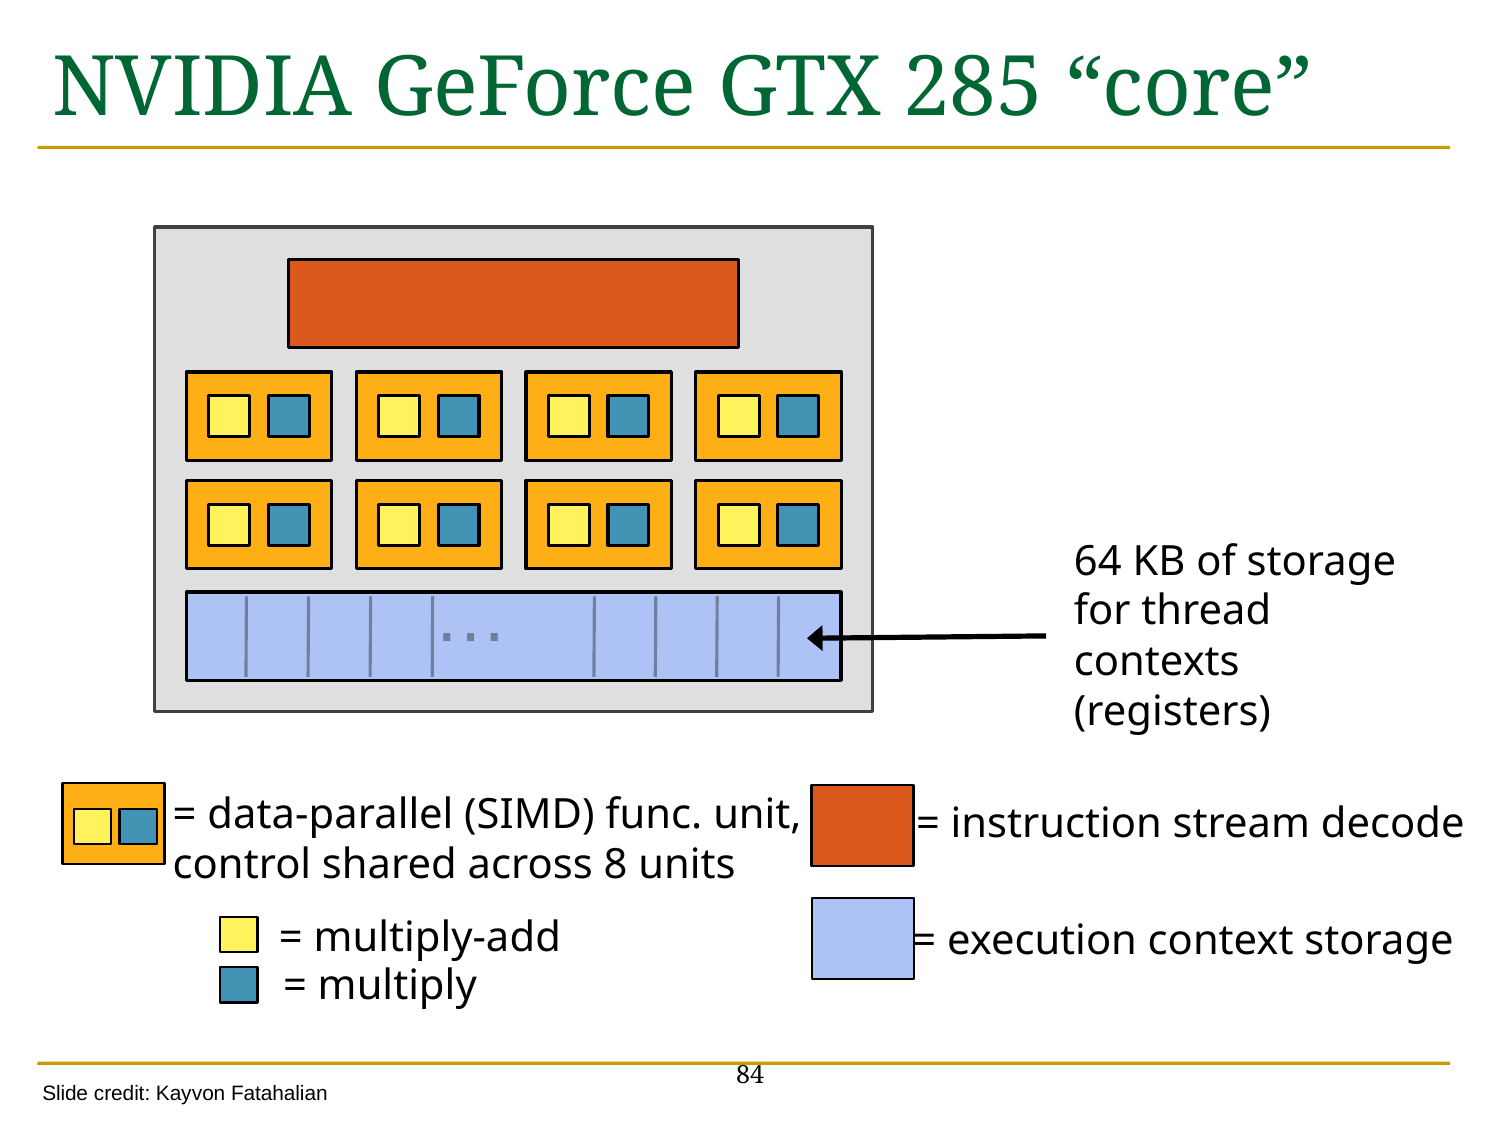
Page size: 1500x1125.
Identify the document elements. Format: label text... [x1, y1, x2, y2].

text_box = instruction stream decode [901, 788, 1480, 853]
text_box = multiply-add [264, 902, 576, 968]
text_box 64 KB of storage for thread contexts (registers) [1059, 526, 1445, 741]
text_box [119, 809, 157, 845]
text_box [806, 635, 1047, 639]
text_box = execution context storage [897, 905, 1480, 970]
text_box [220, 916, 258, 953]
text_box = multiply [268, 950, 492, 1016]
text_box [154, 226, 874, 712]
text_box Slide credit: Kayvon Fatahalian [27, 1072, 343, 1112]
text_box [73, 809, 112, 845]
text_box [220, 967, 258, 1003]
title NVIDIA GeForce GTX 285 “core” [37, 24, 1450, 200]
text_box = data-parallel (SIMD) func. unit, control shared across 8 units [157, 779, 828, 945]
slide_number 84 [512, 1024, 988, 1101]
text_box [828, 784, 914, 867]
text_box [812, 898, 915, 980]
text_box [62, 782, 157, 864]
